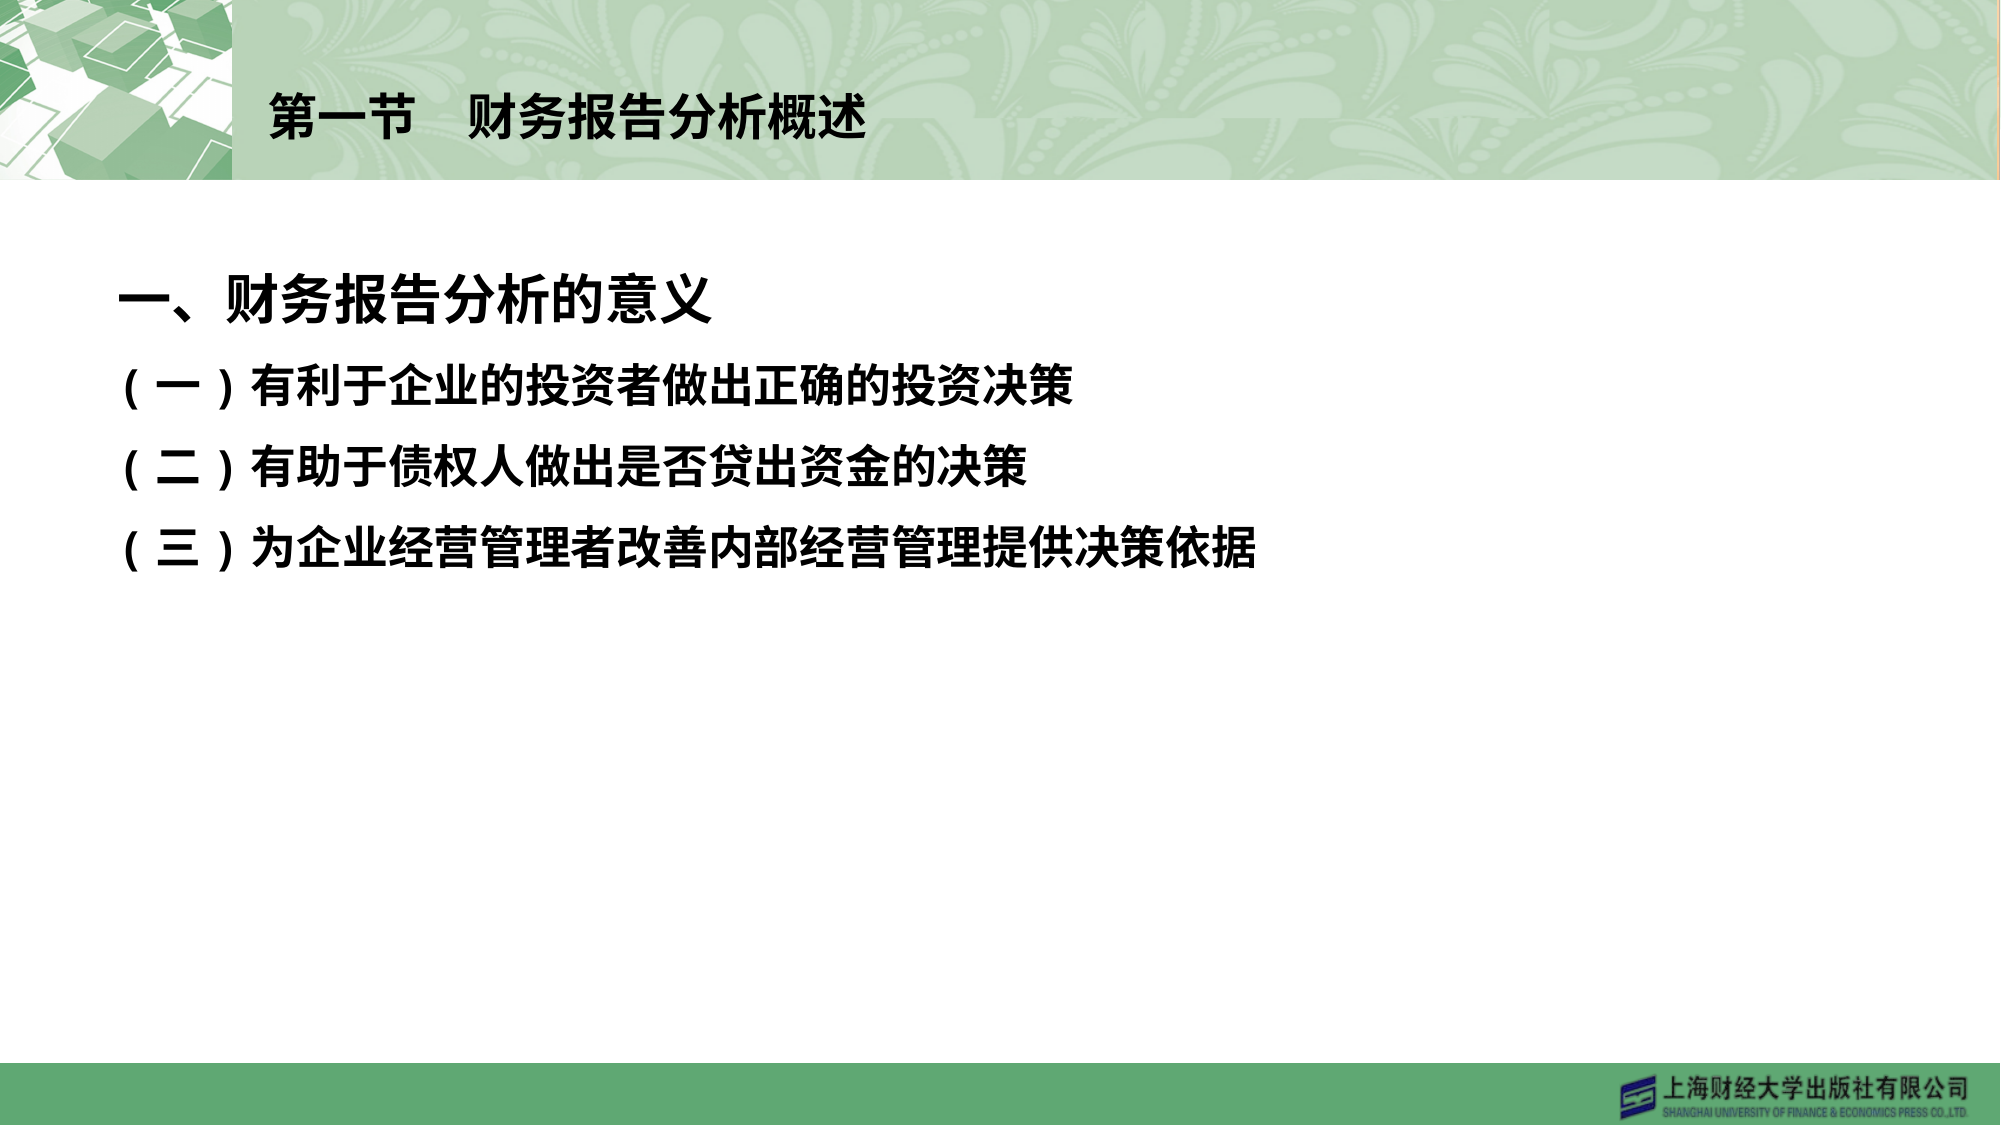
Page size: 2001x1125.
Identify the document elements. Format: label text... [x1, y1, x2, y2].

title 第一节 财务报告分析概述 [252, 64, 1609, 168]
picture [0, 0, 2001, 1125]
list 一、财务报告分析的意义 (一)有利于企业的投资者做出正确的投资决策 (二)有助于债权人做出是否贷出资金的决策 (三)为企业经营管理者改善内部经营管理提供决策依据 [102, 241, 1898, 1065]
